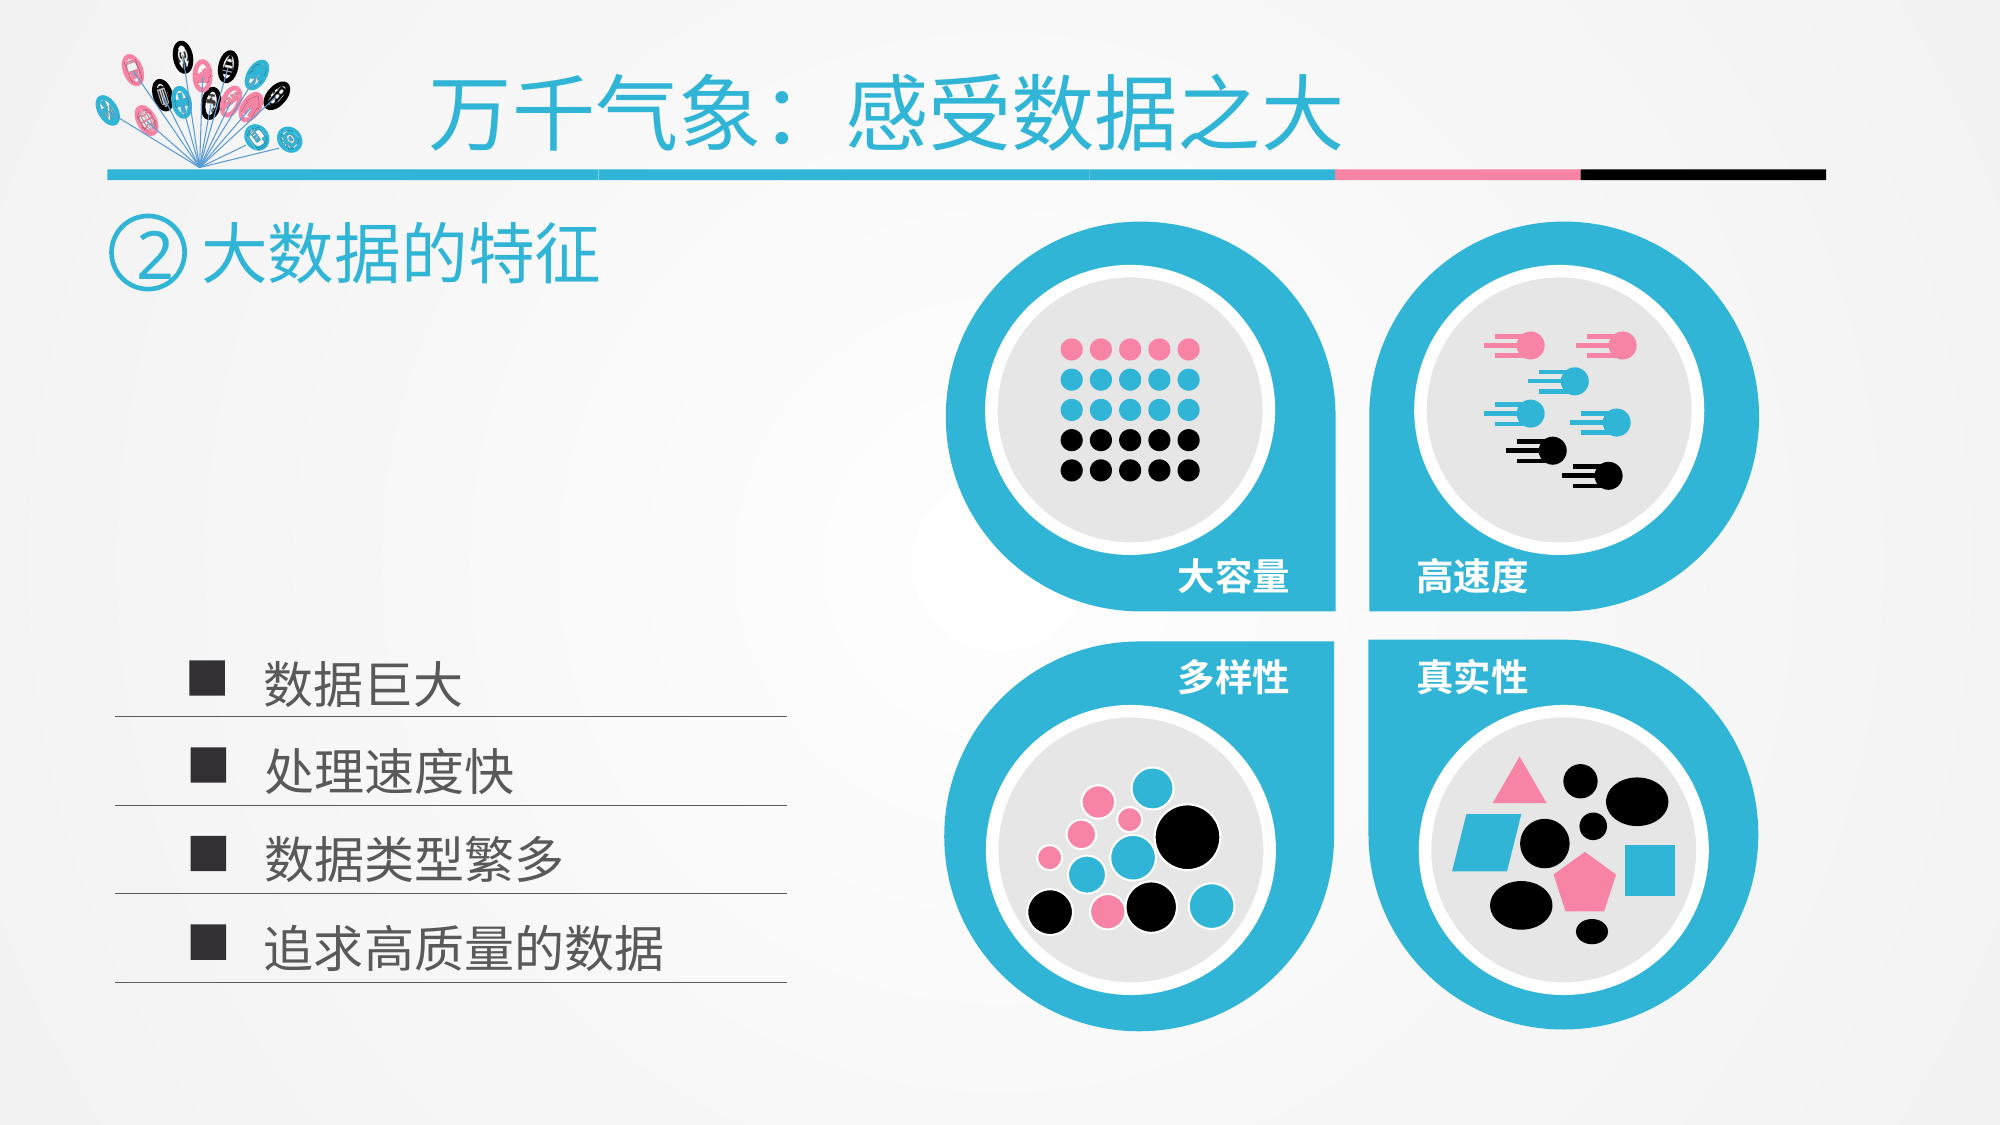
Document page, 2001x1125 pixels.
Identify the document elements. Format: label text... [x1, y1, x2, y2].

text_box 数据巨大 [248, 631, 787, 716]
text_box 万千气象：感受数据之大 [414, 54, 1360, 169]
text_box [99, 42, 300, 168]
text_box [190, 746, 227, 784]
text_box 数据类型繁多 [249, 806, 788, 893]
text_box 大数据的特征 [186, 204, 617, 300]
text_box [190, 923, 227, 961]
text_box 处理速度快 [249, 718, 788, 805]
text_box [107, 169, 1827, 181]
text_box 数据巨大 [248, 717, 787, 721]
text_box 追求高质量的数据 [249, 895, 787, 982]
text_box [190, 835, 227, 872]
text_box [944, 221, 1759, 1032]
text_box [188, 659, 226, 697]
text_box 2 [110, 214, 186, 291]
